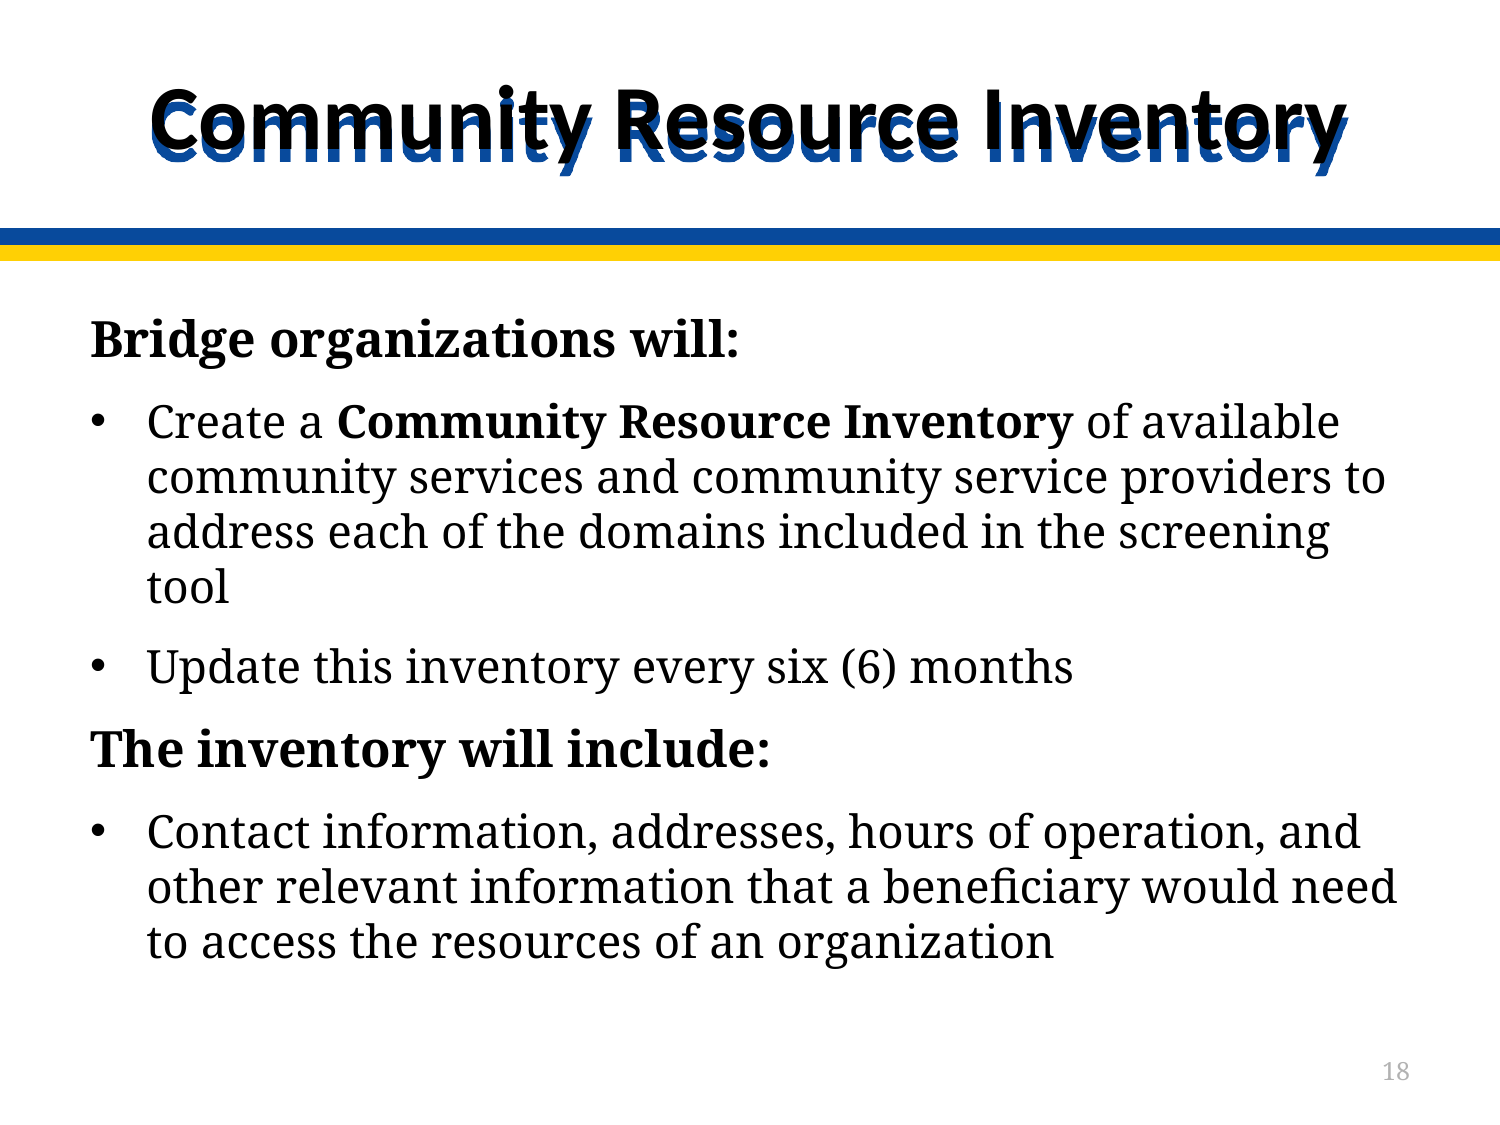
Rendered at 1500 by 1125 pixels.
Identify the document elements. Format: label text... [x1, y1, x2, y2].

list Bridge organizations will: Create a Community Resource Inventory of available community services and community service providers to address each of the domains included in the screening tool Update this inventory every six (6) months The inventory will include: Contact information, addresses, hours of operation, and other relevant information that a beneficiary would need to access the resources of an organization [75, 299, 1425, 1005]
slide_number 18 [1074, 1042, 1425, 1103]
title Community Resource Inventory [0, 0, 1500, 225]
